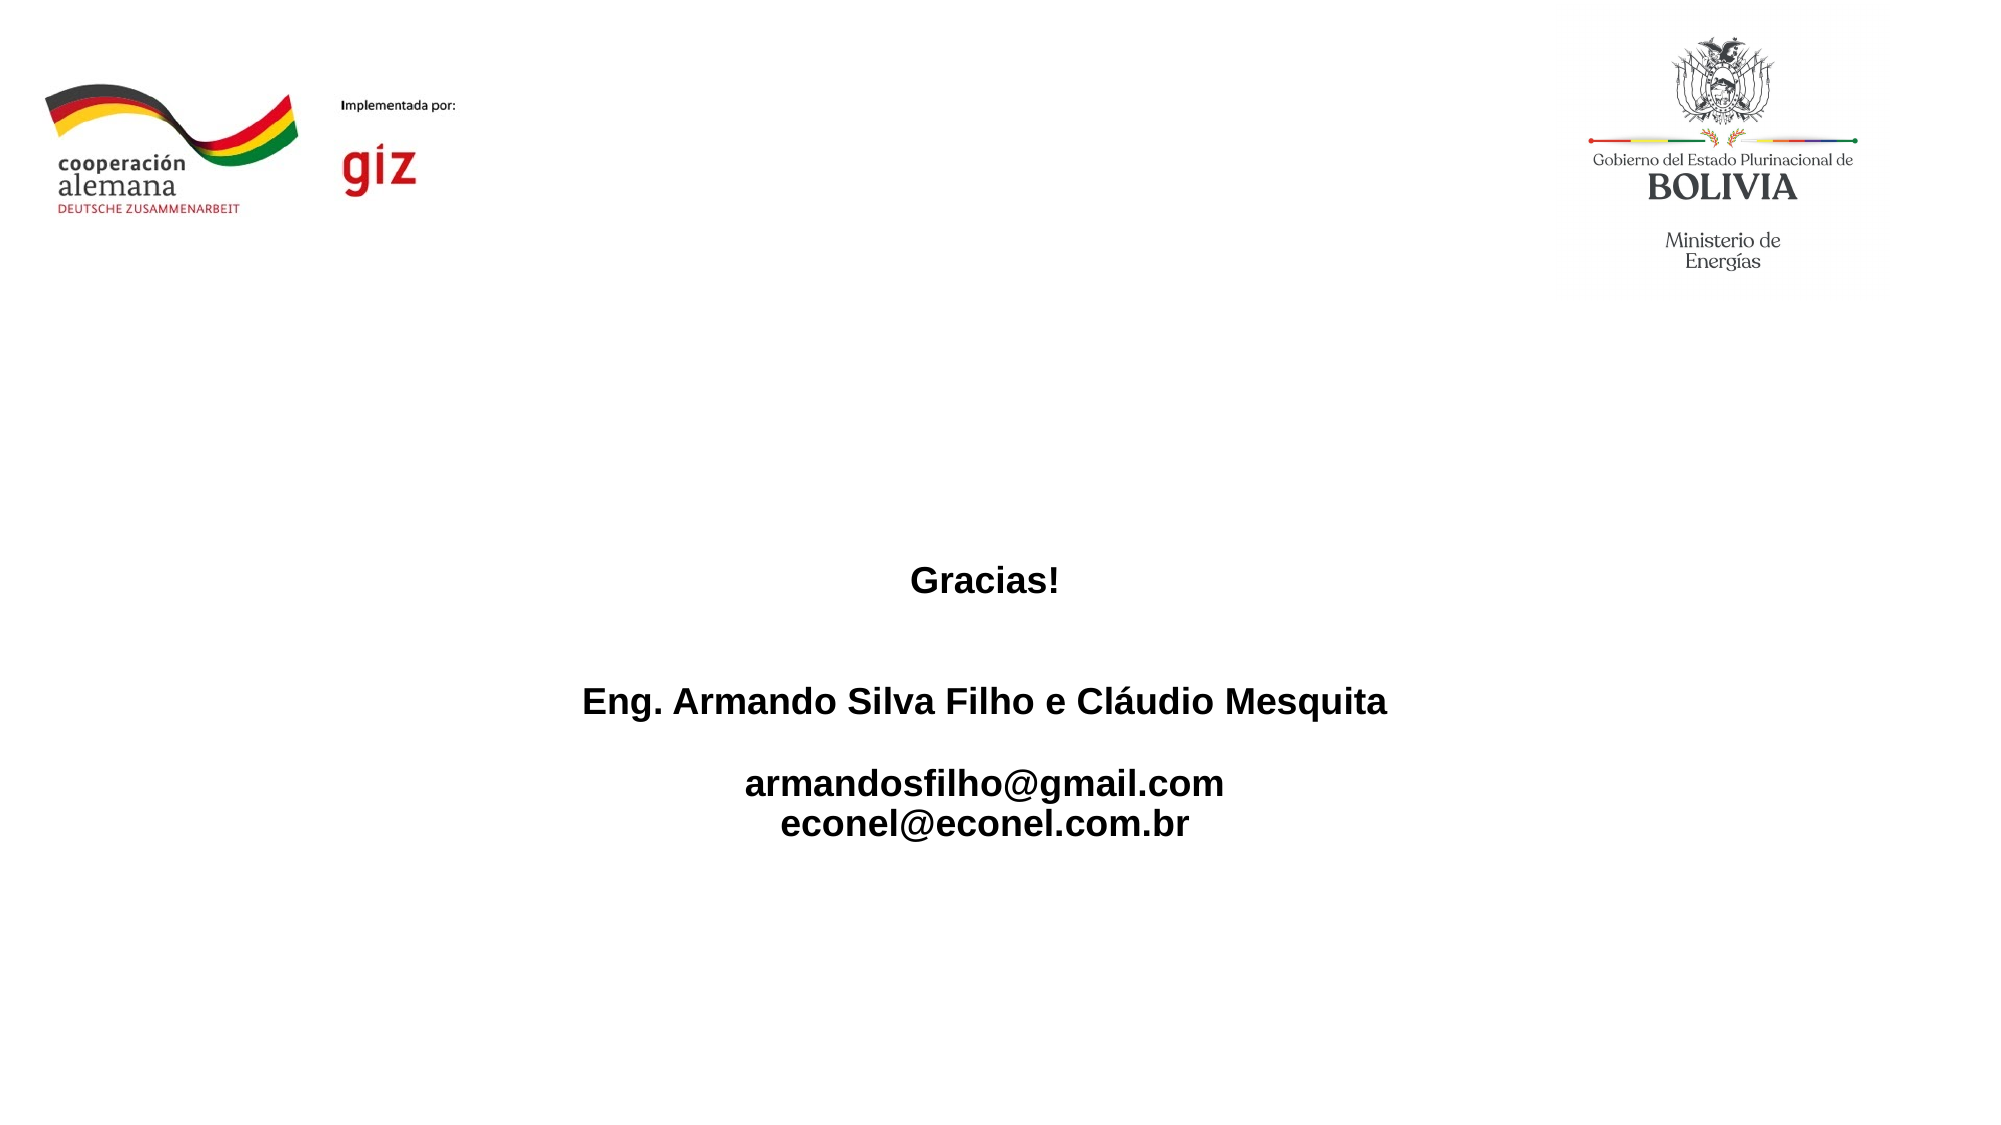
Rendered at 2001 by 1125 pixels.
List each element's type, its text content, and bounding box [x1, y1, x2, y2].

picture [1556, 4, 1890, 301]
title Gracias! Eng. Armando Silva Filho e Cláudio Mesquita armandosfilho@gmail.com econel@econel.com.br [321, 392, 1649, 853]
picture [16, 47, 483, 247]
